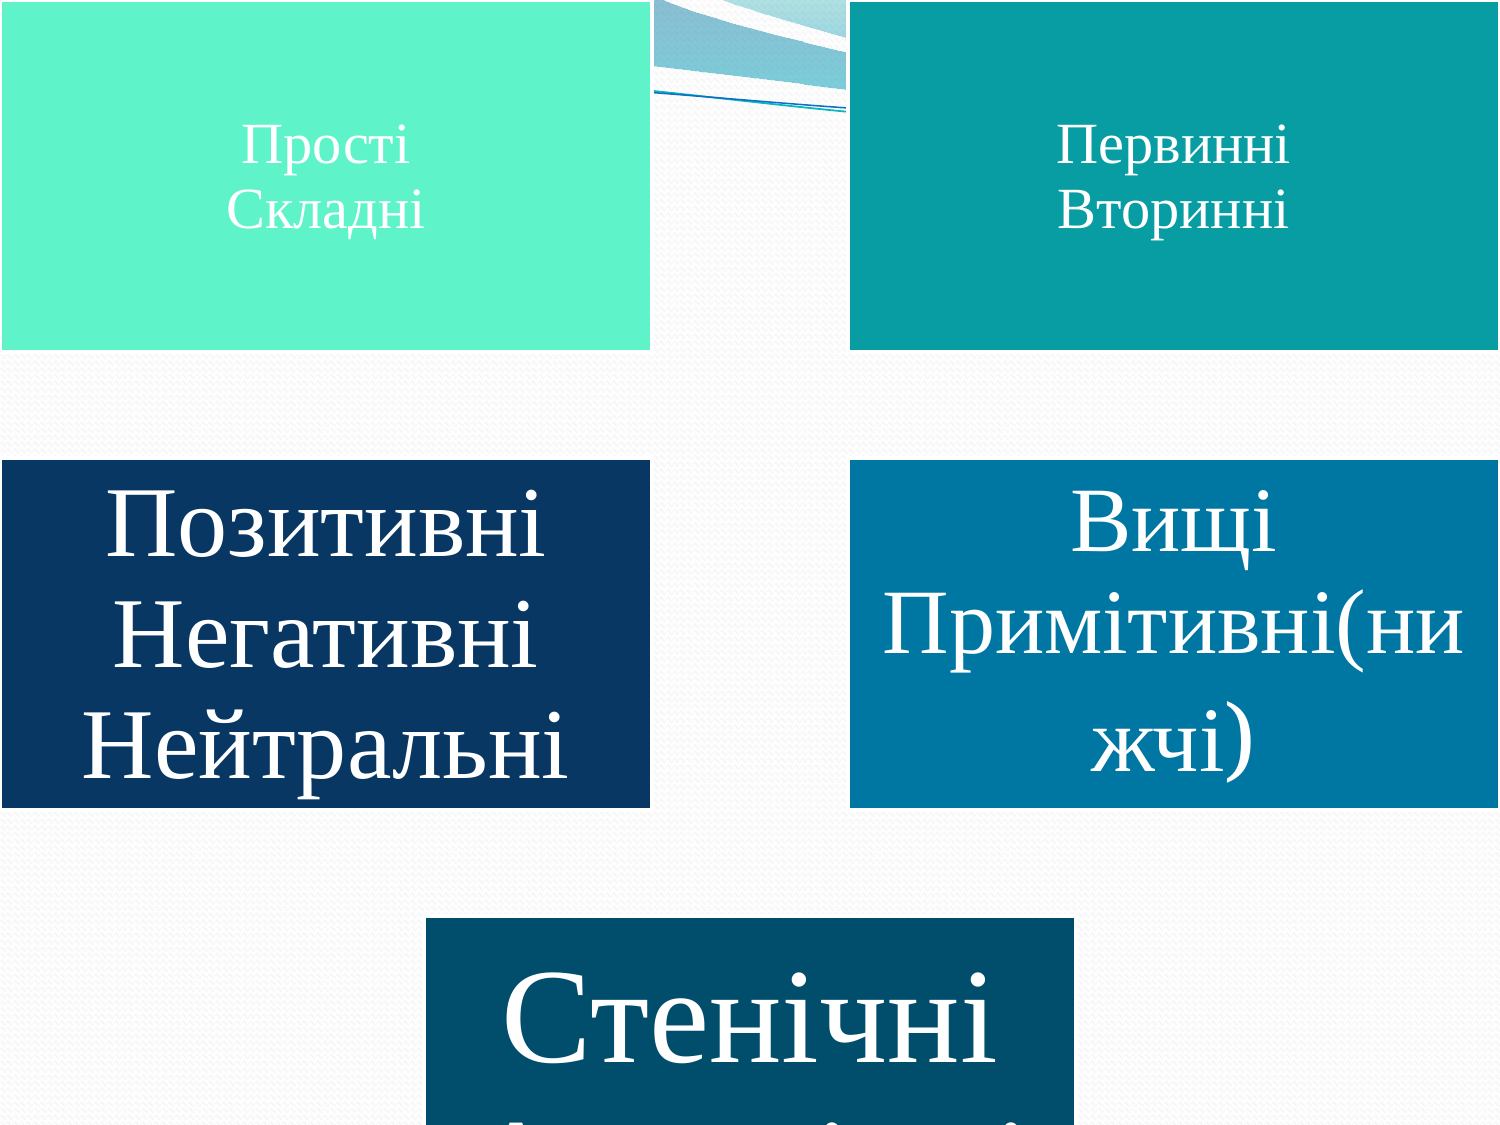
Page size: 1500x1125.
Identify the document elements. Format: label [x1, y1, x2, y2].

text_box [0, 0, 1500, 1125]
